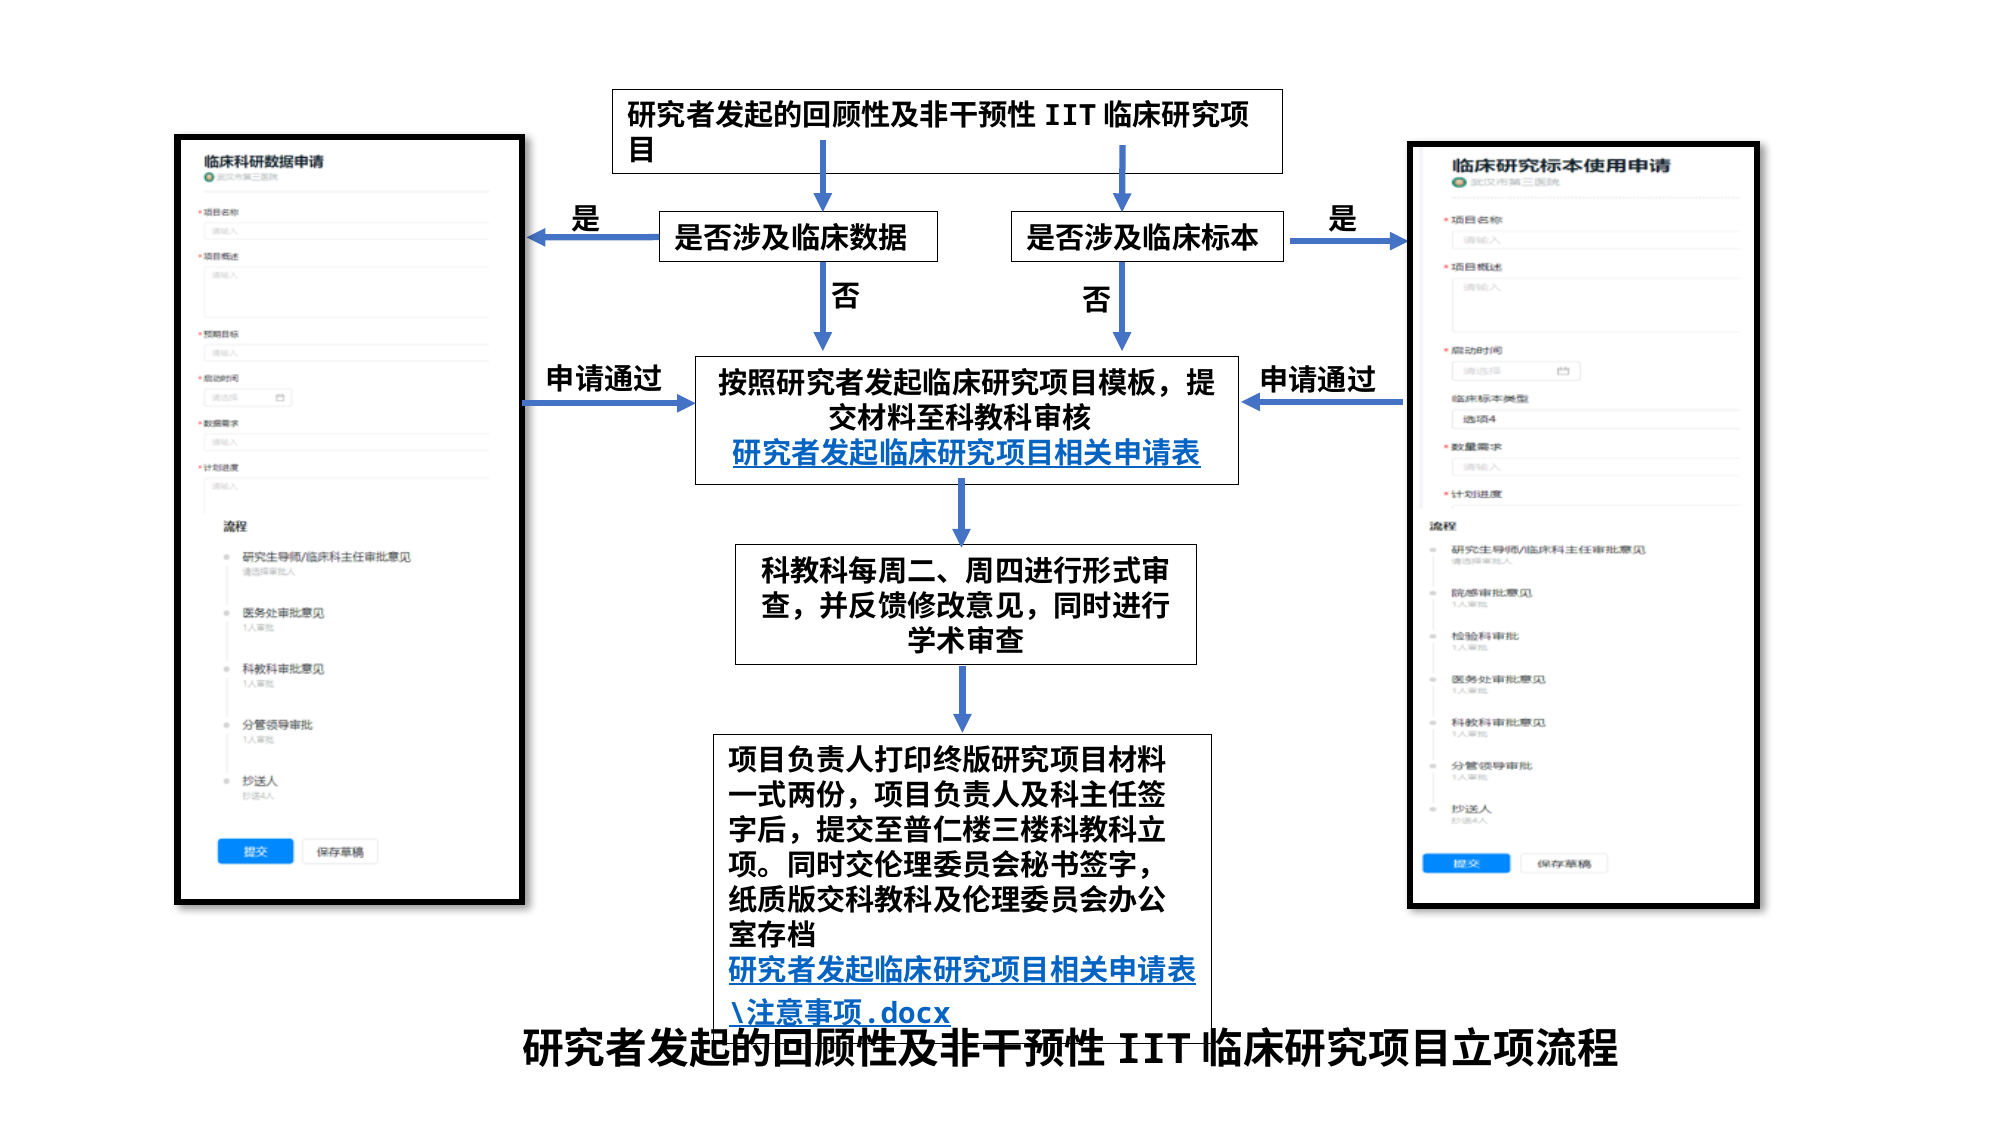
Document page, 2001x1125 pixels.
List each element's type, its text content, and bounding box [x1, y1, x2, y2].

text_box 研究者发起的回顾性及非干预性IIT临床研究项目 [612, 89, 1283, 174]
text_box 否 [1123, 273, 1136, 324]
text_box 按照研究者发起临床研究项目模板，提交材料至科教科审核 研究者发起临床研究项目相关申请表 [695, 356, 1239, 485]
text_box 科教科每周二、周四进行形式审查，并反馈修改意见，同时进行学术审查 [735, 544, 1197, 665]
text_box 是 [557, 193, 625, 234]
picture [180, 139, 520, 900]
text_box 是否涉及临床数据 [659, 211, 938, 262]
text_box 否 [1067, 273, 1122, 324]
text_box 是 [1313, 193, 1382, 238]
text_box 申请通过 [1244, 354, 1403, 401]
text_box 申请通过 [531, 352, 689, 403]
picture [1412, 146, 1755, 903]
text_box 否 [823, 270, 884, 320]
text_box 项目负责人打印终版研究项目材料一式两份，项目负责人及科主任签字后，提交至普仁楼三楼科教科立项。同时交伦理委员会秘书签字，纸质版交科教科及伦理委员会办公室存档 研究者发起临床研究项目相关申请表\注意事项.docx [713, 734, 1212, 1014]
text_box 是否涉及临床标本 [1011, 211, 1284, 262]
text_box 否 [816, 270, 822, 320]
text_box 研究者发起的回顾性及非干预性IIT临床研究项目立项流程 [507, 1014, 1691, 1080]
